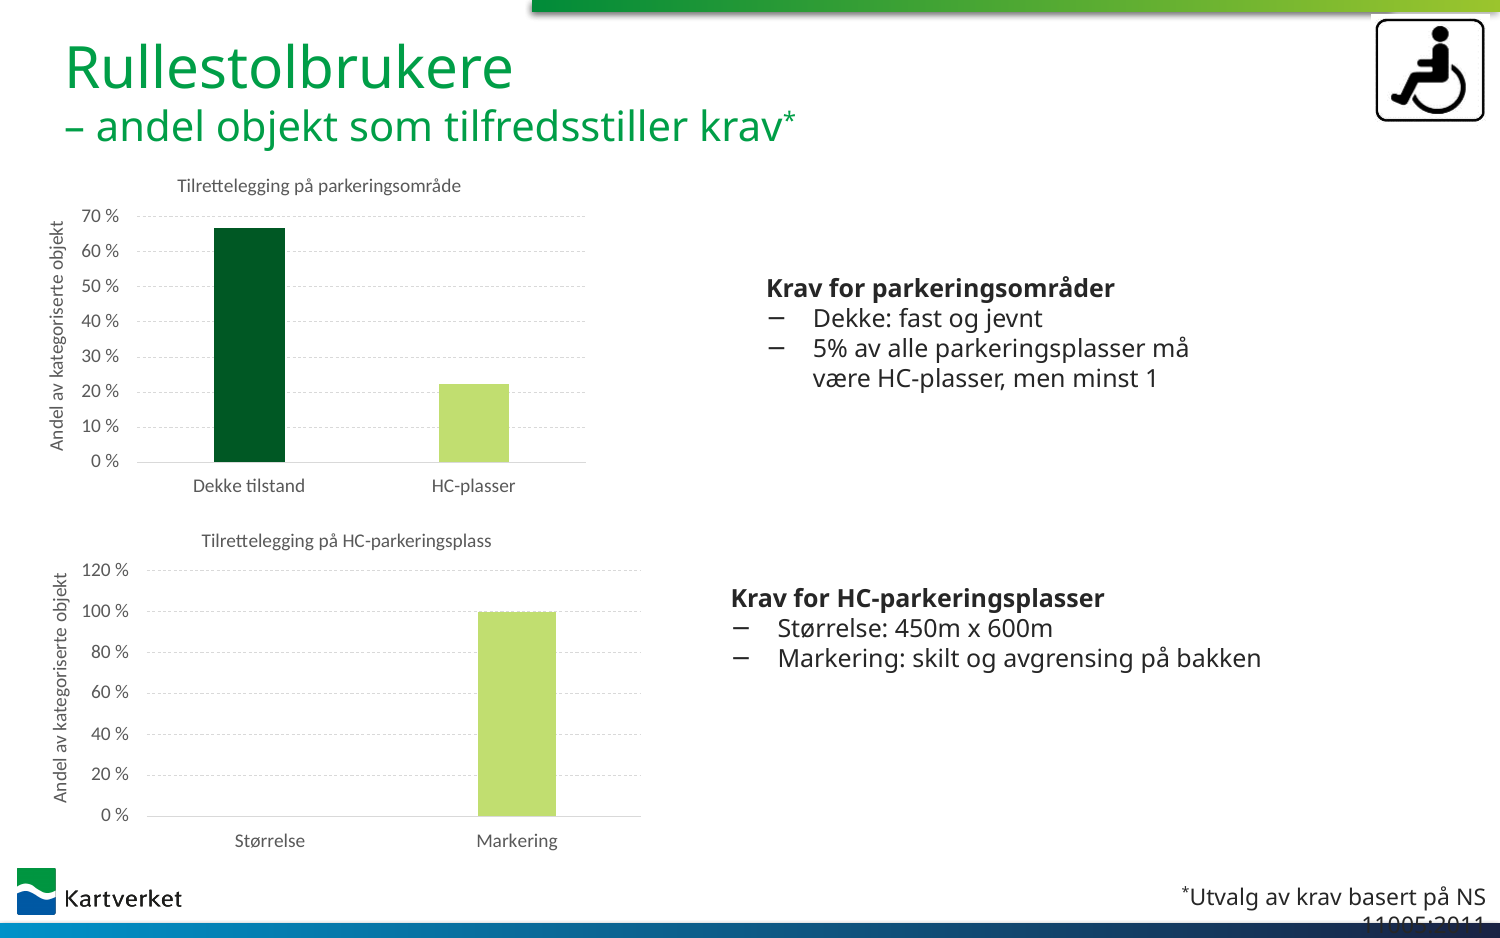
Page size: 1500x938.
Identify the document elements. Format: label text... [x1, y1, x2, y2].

picture [41, 166, 598, 505]
text_box Krav for HC-parkeringsplasser Størrelse: 450m x 600m Markering: skilt og avgrensing på bakken [715, 574, 1278, 680]
text_box *Utvalg av krav basert på NS 11005:2011 [1068, 873, 1500, 938]
text_box Rullestolbrukere – andel objekt som tilfredsstiller krav* [49, 23, 1431, 158]
text_box Krav for parkeringsområder Dekke: fast og jevnt 5% av alle parkeringsplasser må være HC-plasser, men minst 1 [751, 264, 1232, 400]
picture [1371, 13, 1491, 127]
picture [41, 520, 652, 859]
